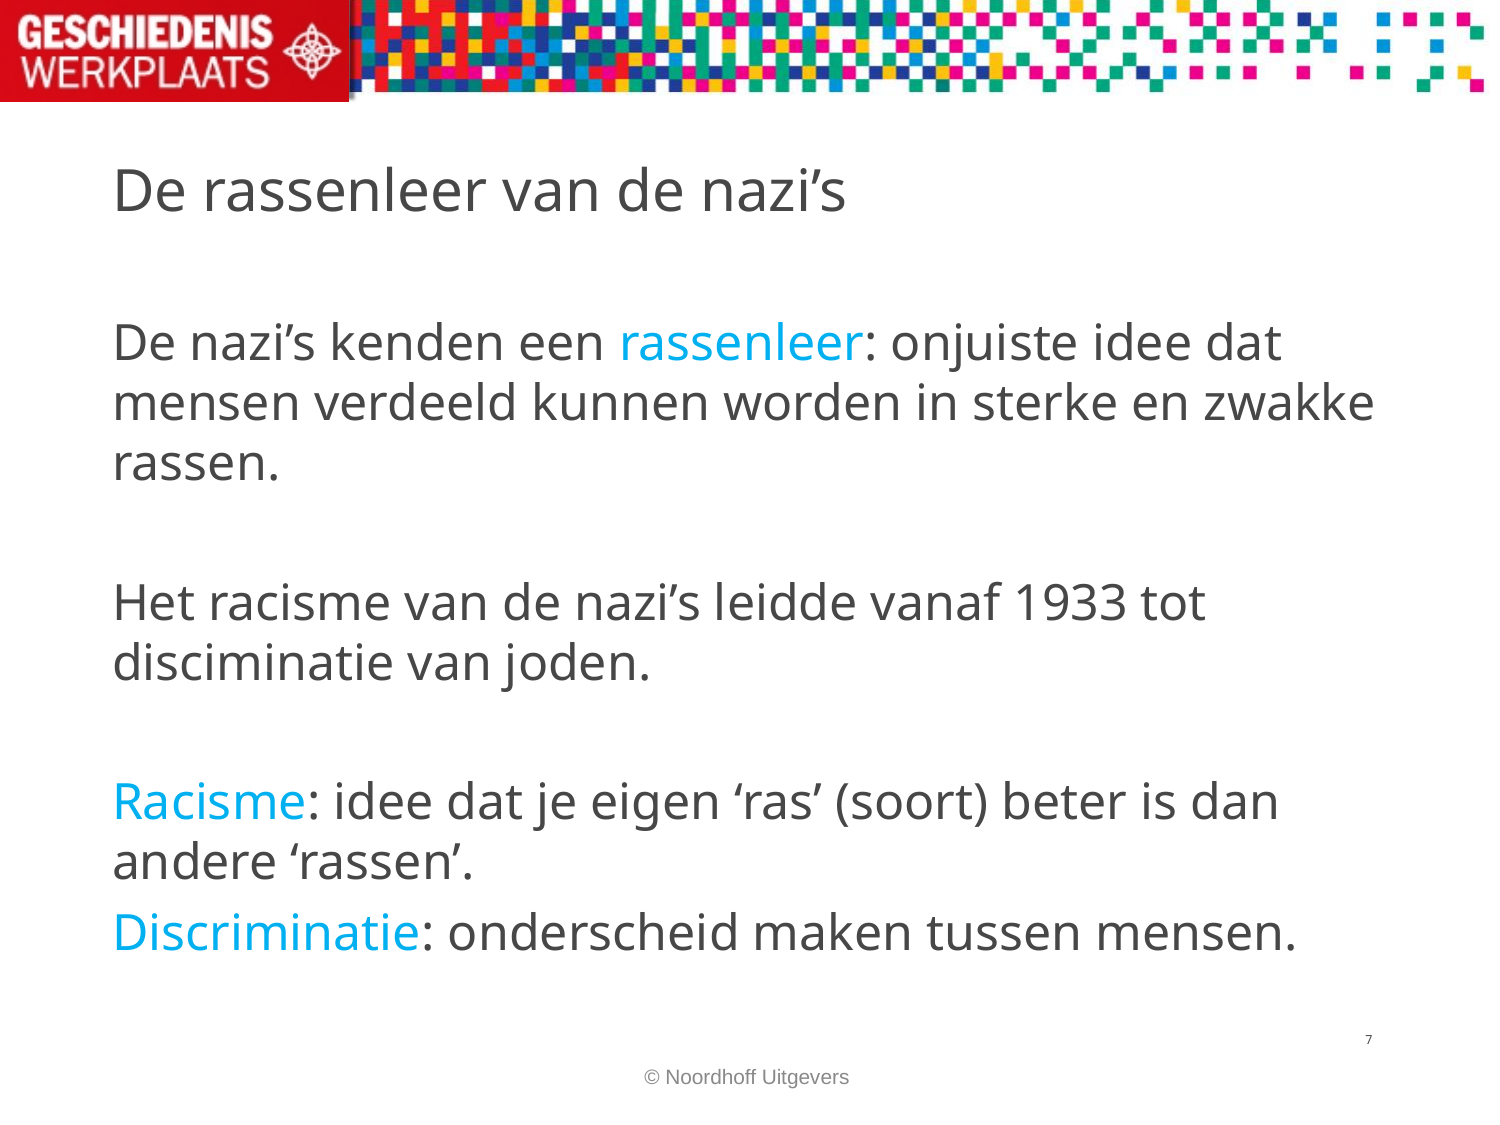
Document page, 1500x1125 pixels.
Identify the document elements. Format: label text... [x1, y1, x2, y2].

picture [0, 0, 1500, 1125]
title De rassenleer van de nazi’s [112, 145, 1401, 256]
text_box © Noordhoff Uitgevers [512, 1045, 988, 1106]
list De nazi’s kenden een rassenleer: onjuiste idee dat mensen verdeeld kunnen worden in sterke en zwakke rassen. Het racisme van de nazi’s leidde vanaf 1933 tot disciminatie van joden. Racisme: idee dat je eigen ‘ras’ (soort) beter is dan andere ‘rassen’. Discriminatie: onderscheid maken tussen mensen. [112, 302, 1409, 988]
slide_number 7 [1325, 1025, 1388, 1063]
